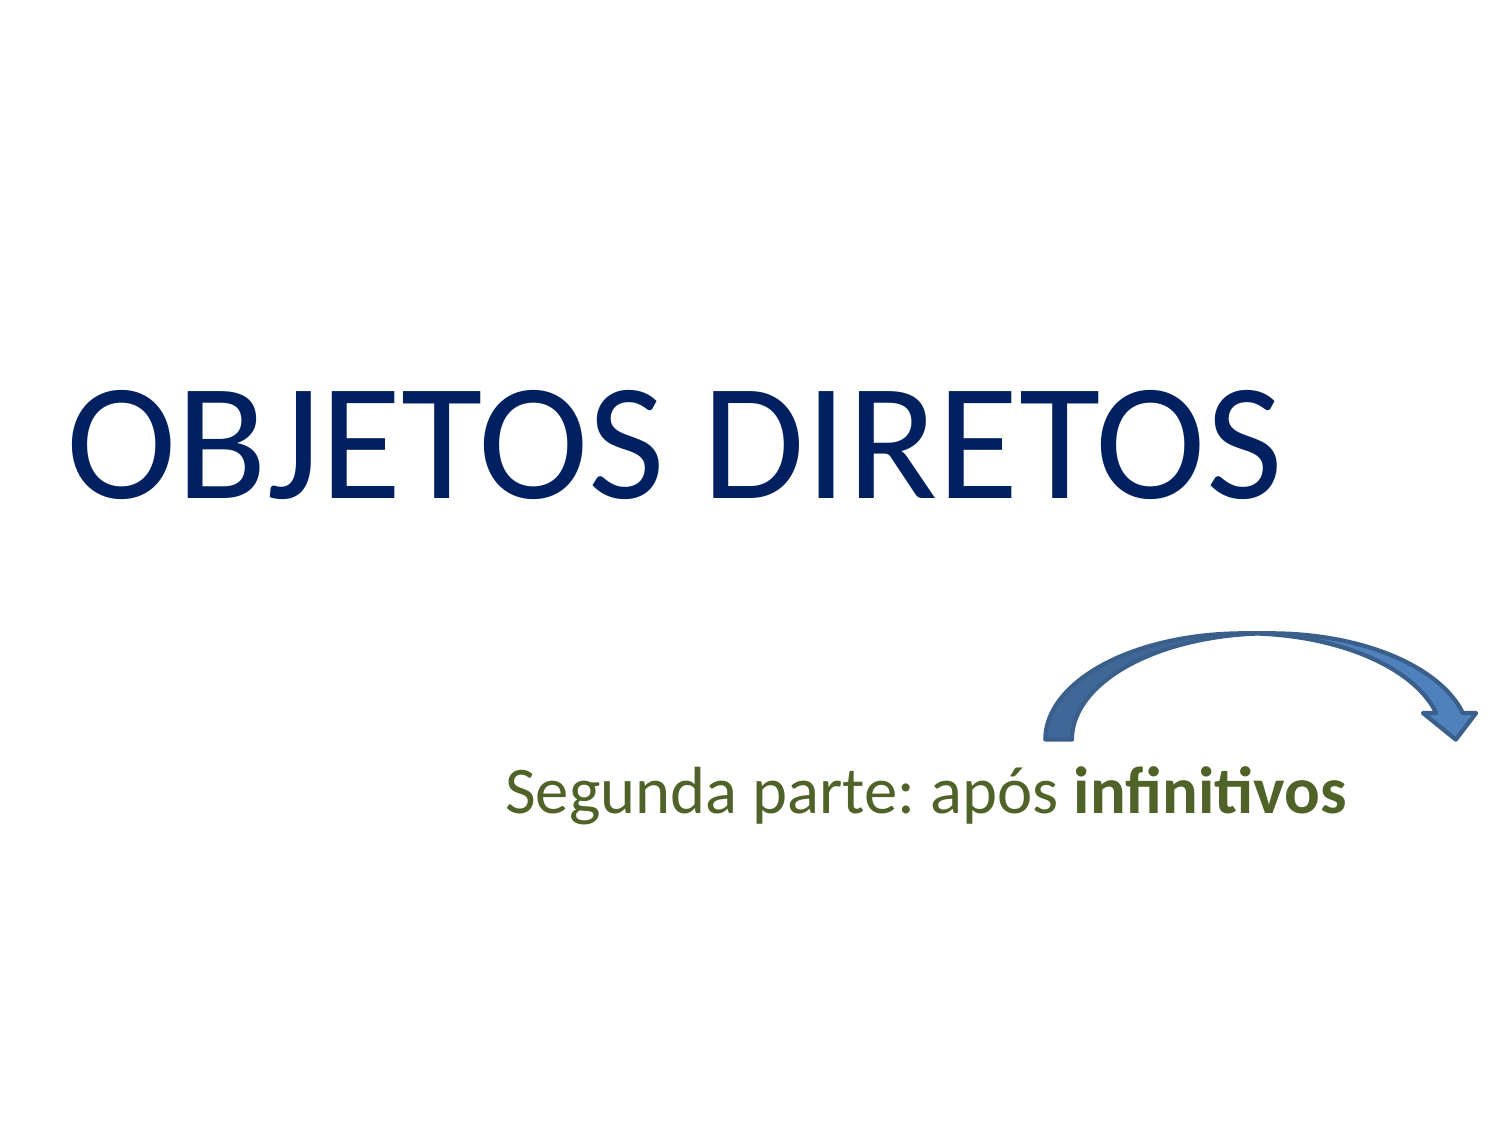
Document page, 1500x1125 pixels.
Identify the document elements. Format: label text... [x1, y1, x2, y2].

text_box [1043, 631, 1478, 742]
list Segunda parte: após infinitivos [490, 739, 1500, 863]
title OBJETOS DIRETOS [0, 338, 1350, 526]
